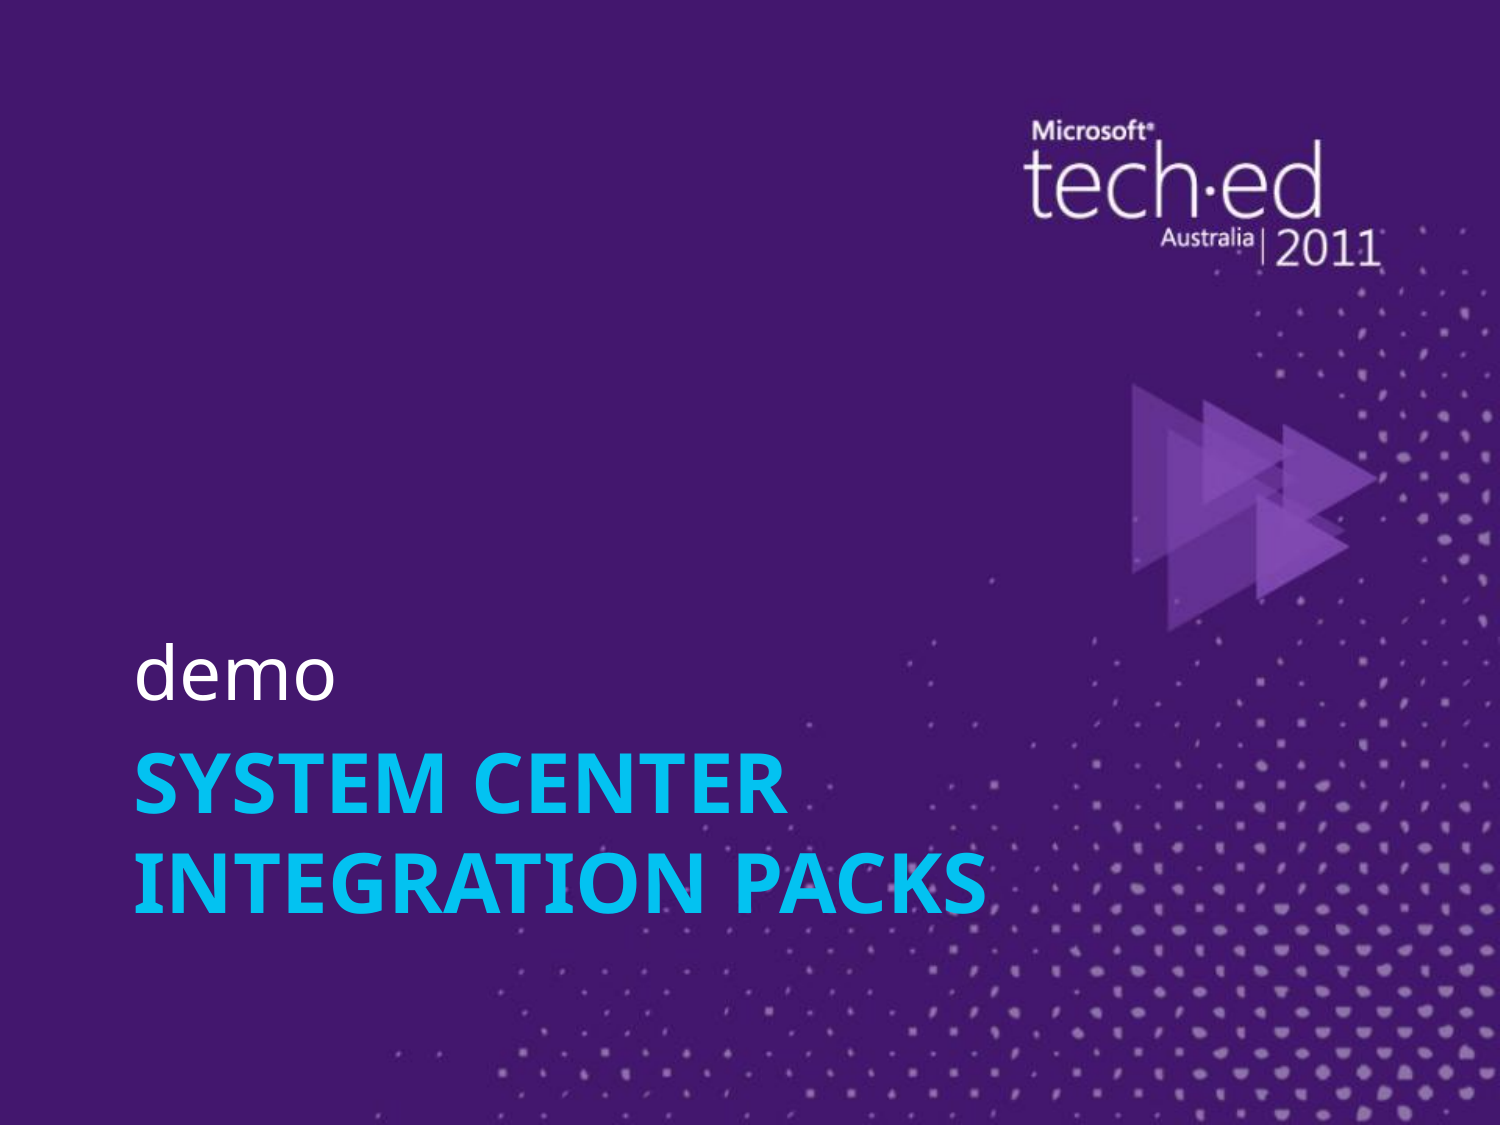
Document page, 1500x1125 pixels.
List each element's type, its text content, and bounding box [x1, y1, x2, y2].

title System Center Integration Packs [118, 723, 1394, 947]
picture [0, 0, 1500, 1125]
list demo [118, 476, 1394, 723]
